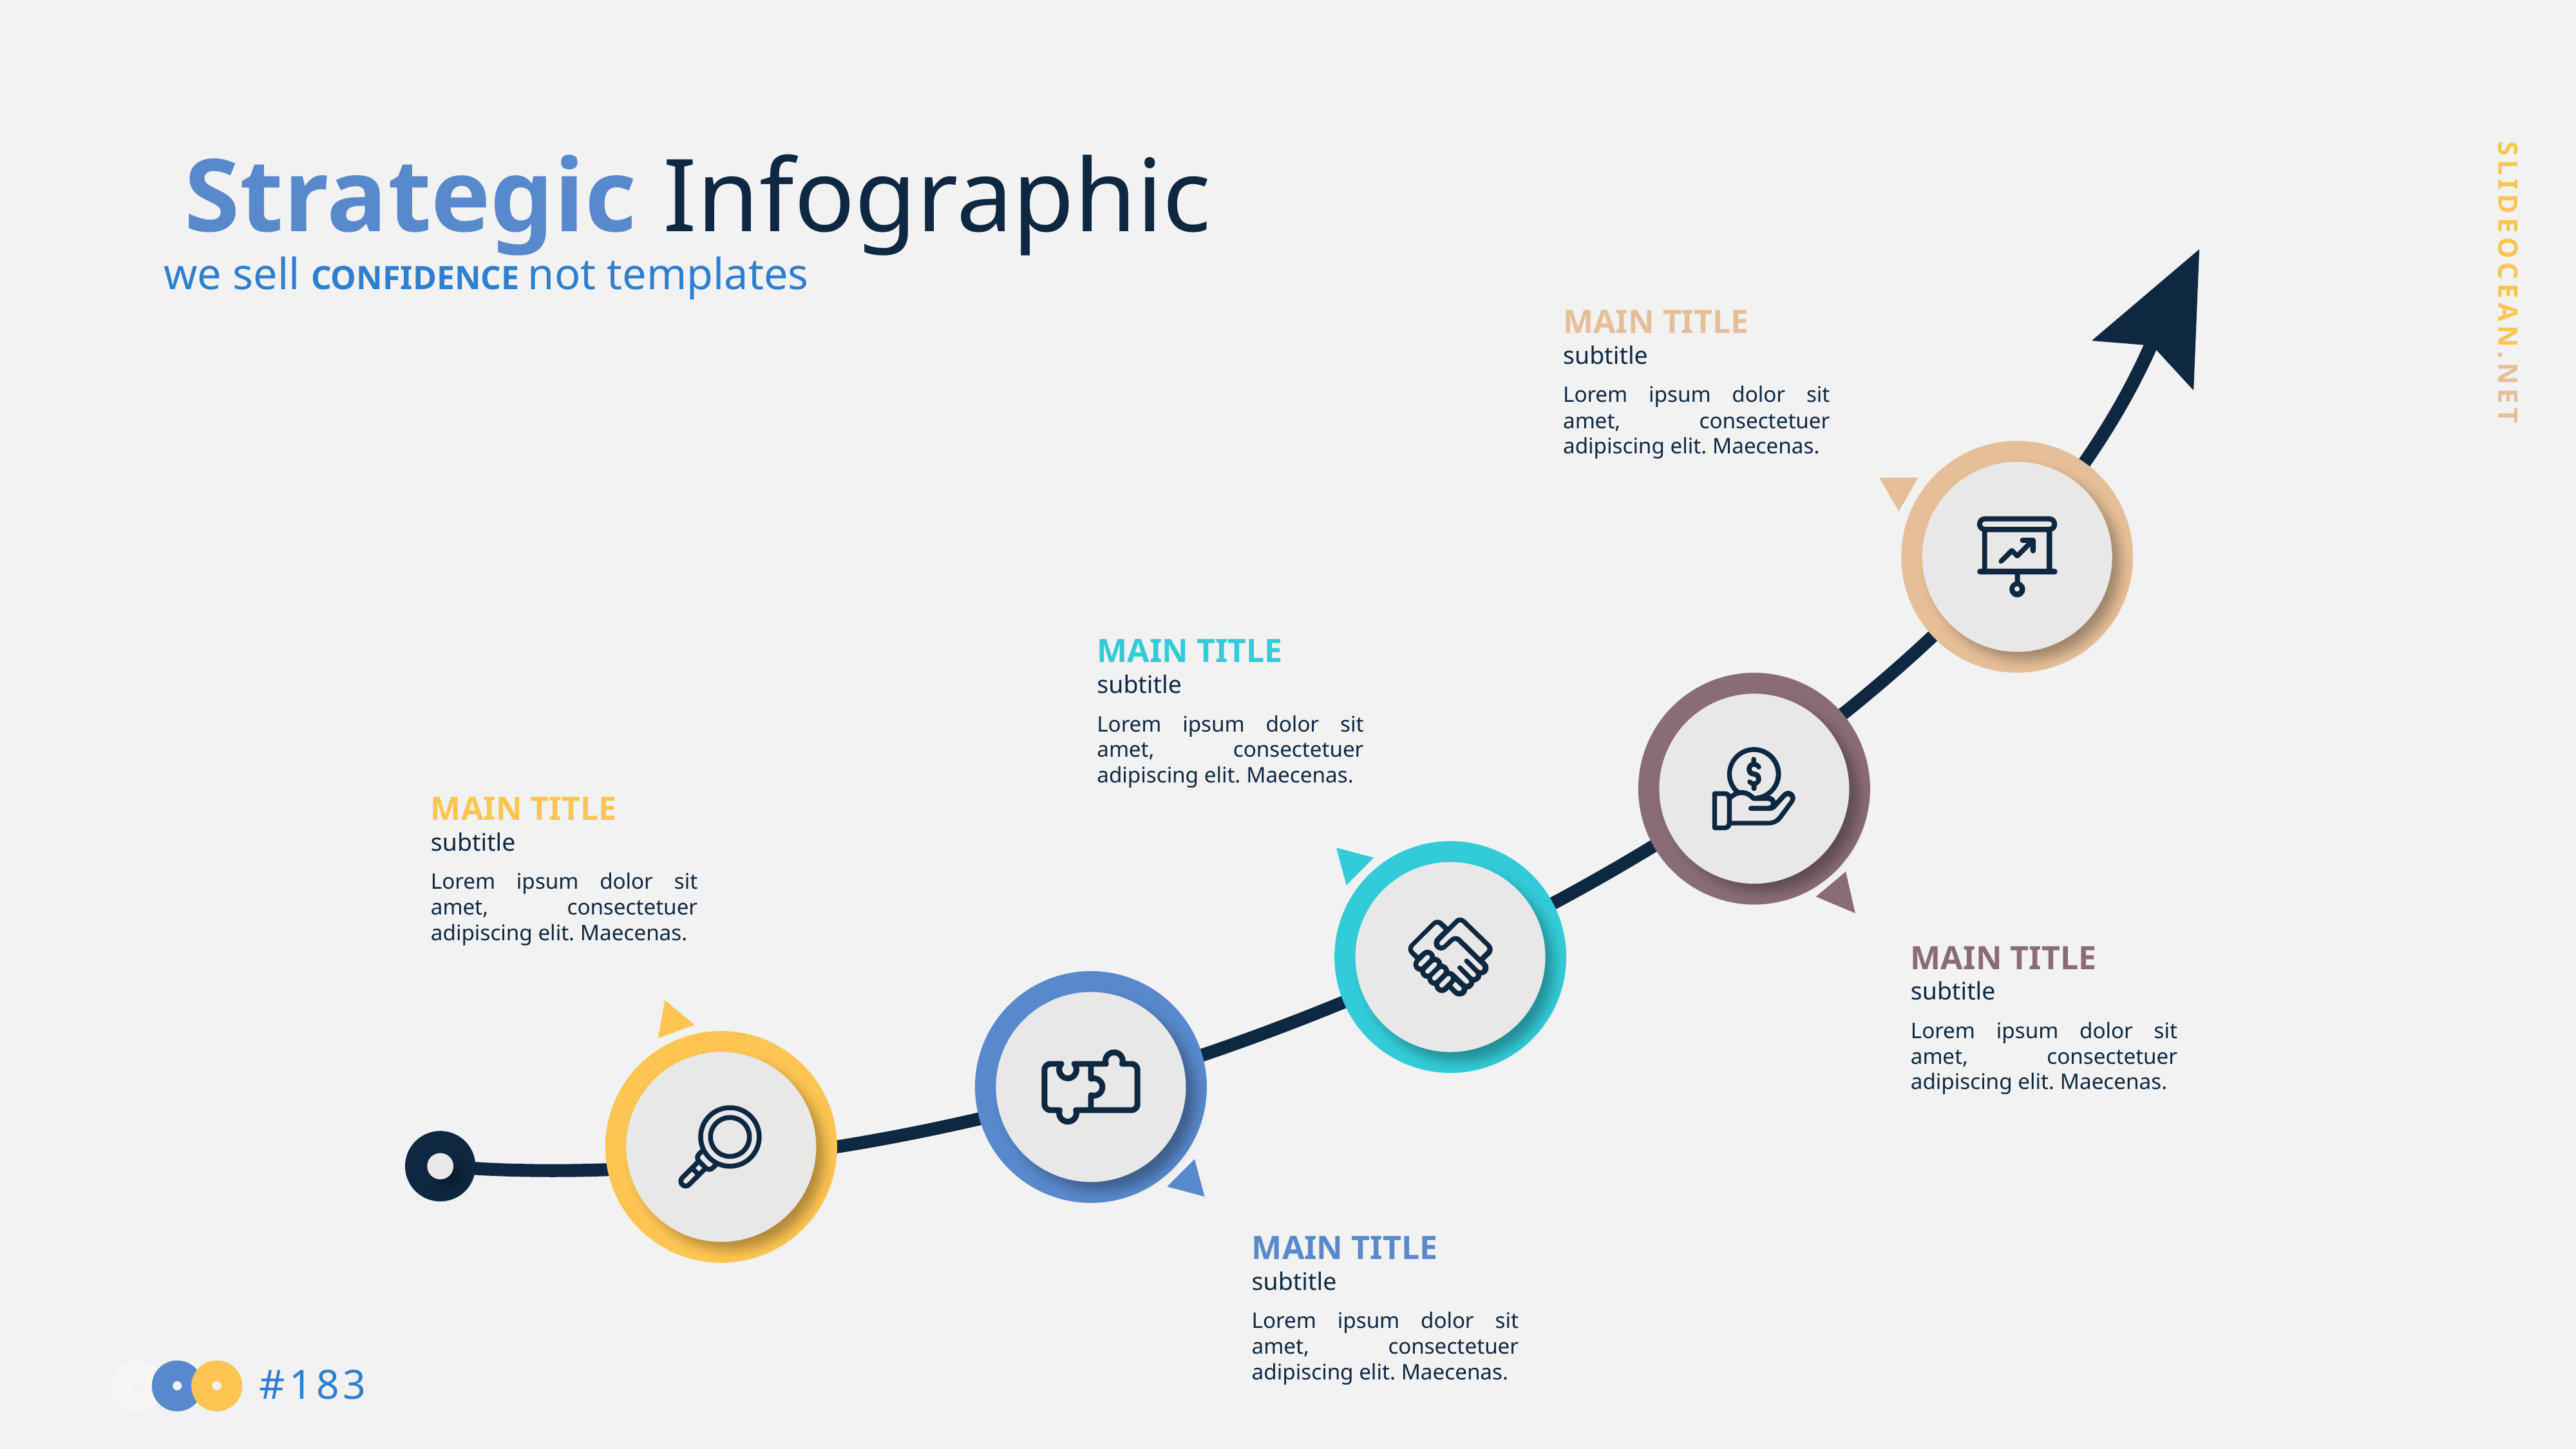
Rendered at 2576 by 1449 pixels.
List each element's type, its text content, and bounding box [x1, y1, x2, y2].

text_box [1712, 746, 1797, 831]
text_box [1976, 516, 2058, 598]
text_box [1900, 931, 2188, 1101]
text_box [390, 242, 2277, 1202]
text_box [974, 971, 1213, 1204]
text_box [1553, 296, 1841, 465]
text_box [421, 782, 708, 951]
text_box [677, 1104, 765, 1189]
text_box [605, 998, 838, 1264]
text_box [1877, 440, 2134, 674]
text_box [1242, 1221, 1529, 1390]
text_box #183 [259, 1359, 1065, 1408]
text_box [1638, 672, 1871, 918]
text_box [1087, 625, 1374, 794]
text_box Strategic Infographic [175, 126, 1221, 247]
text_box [1328, 840, 1567, 1074]
text_box we sell CONFIDENCE not templates [164, 247, 390, 299]
